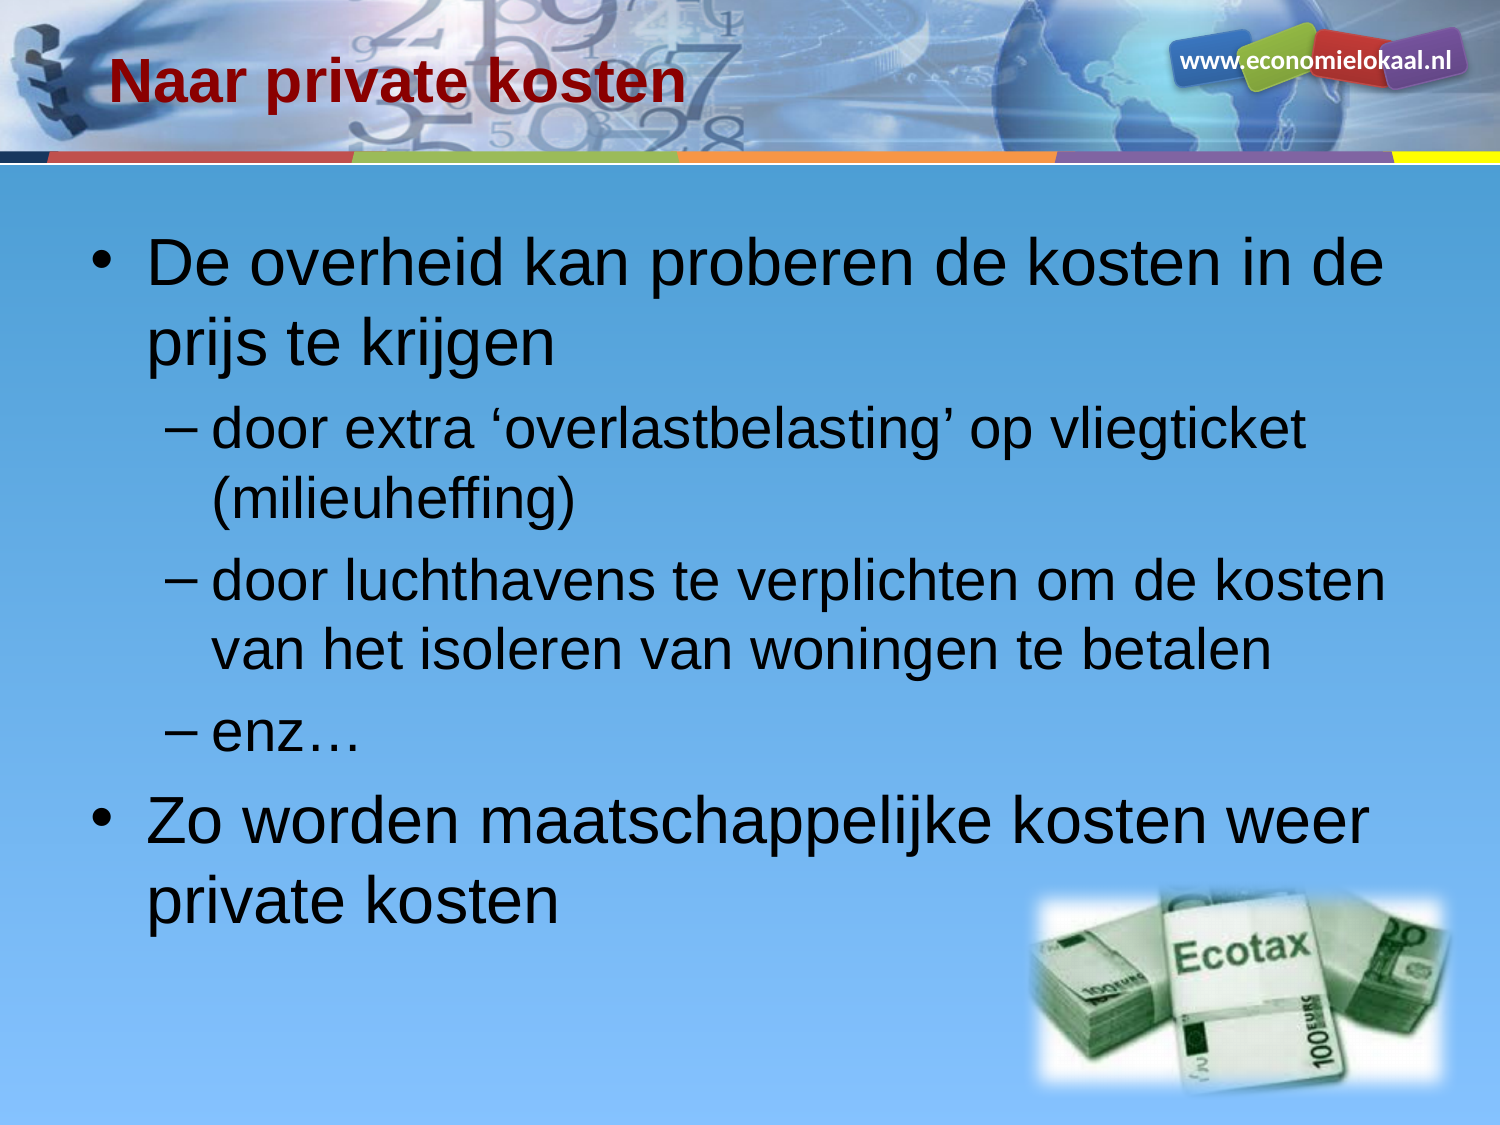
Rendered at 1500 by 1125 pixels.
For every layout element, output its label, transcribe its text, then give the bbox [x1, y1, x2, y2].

picture [1021, 881, 1460, 1101]
list De overheid kan proberen de kosten in de prijs te krijgen door extra ‘overlastbelasting’ op vliegticket (milieuheffing) door luchthavens te verplichten om de kosten van het isoleren van woningen te betalen enz… Zo worden maatschappelijke kosten weer private kosten [74, 210, 1426, 1055]
picture [0, 0, 1500, 151]
title Naar private kosten [93, 34, 1121, 120]
